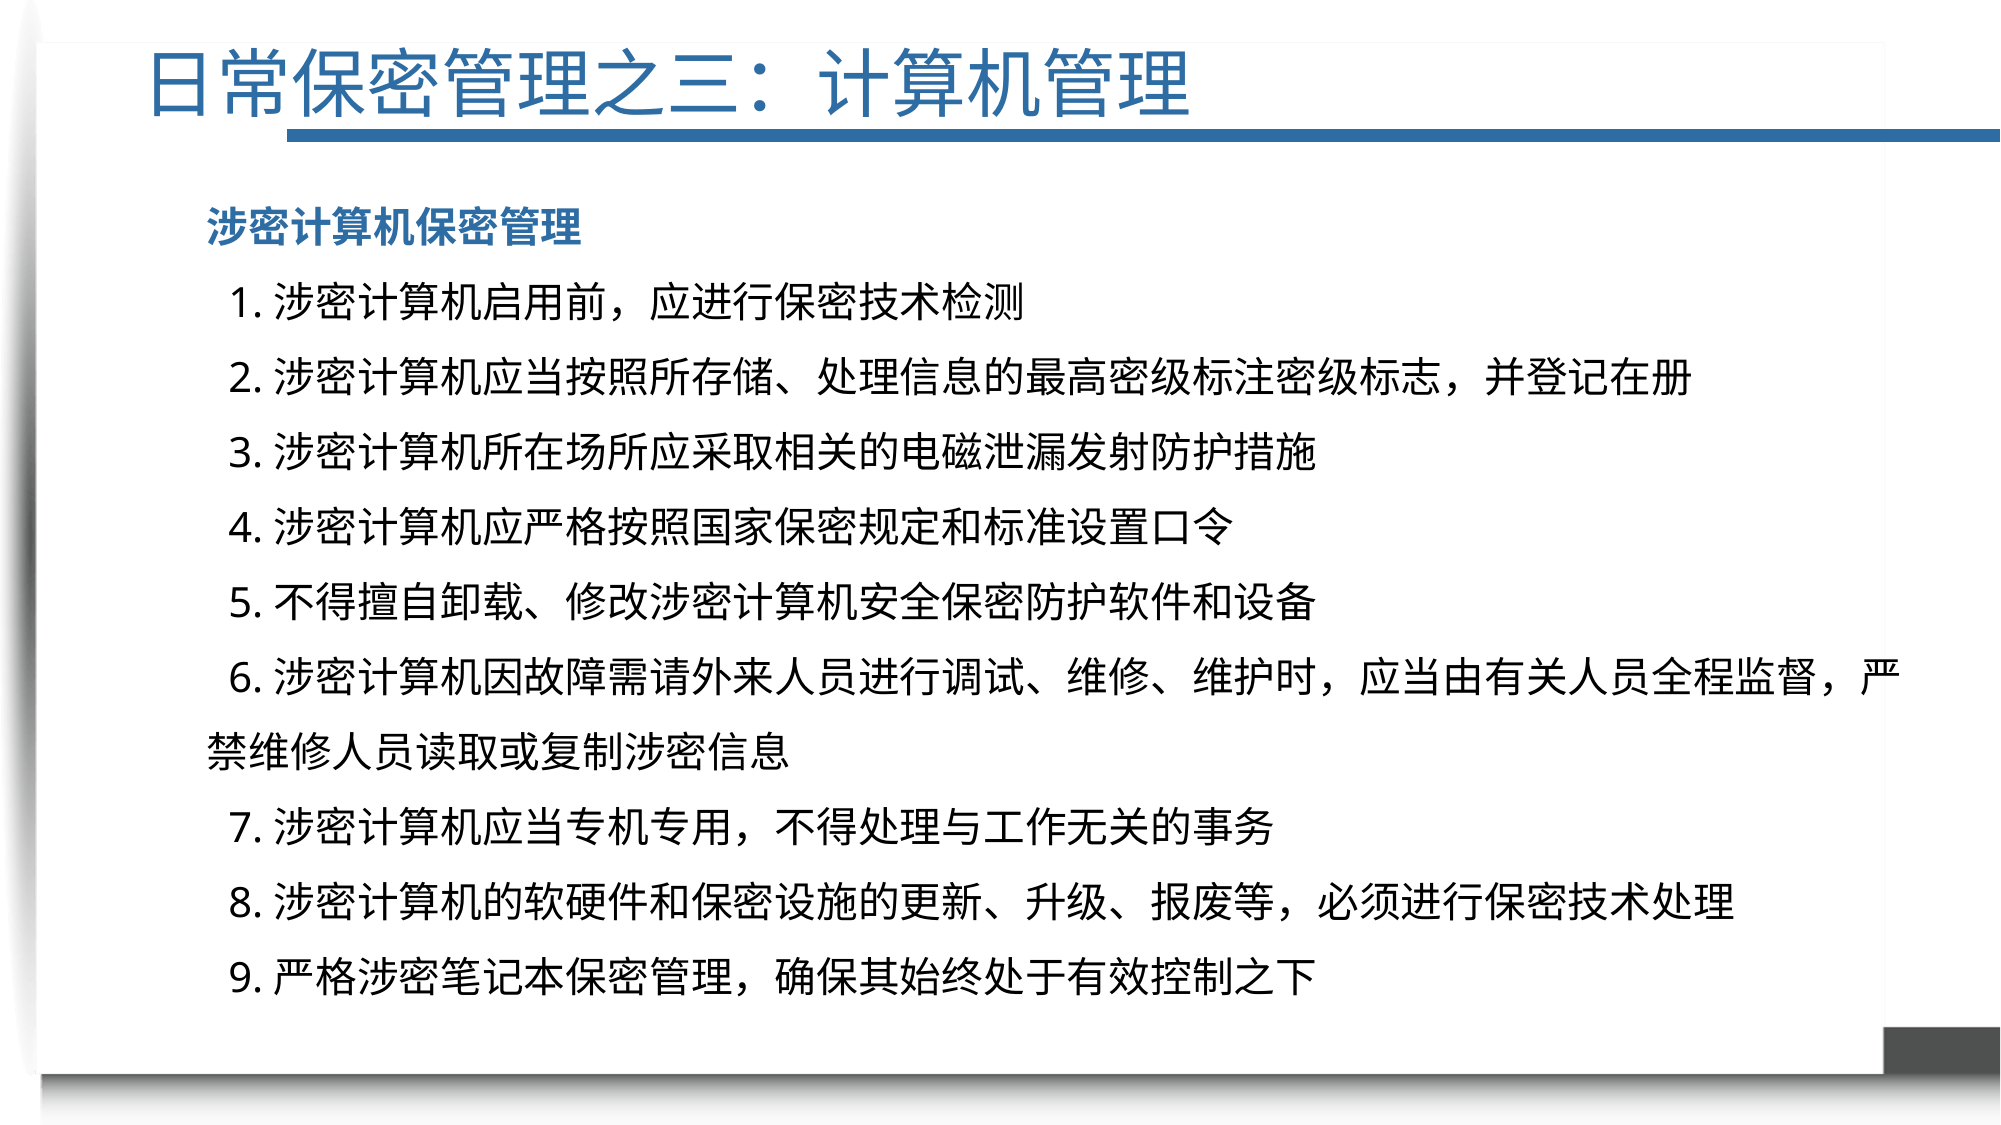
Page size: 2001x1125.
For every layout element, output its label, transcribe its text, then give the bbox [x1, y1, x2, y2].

text_box 日常保密管理之三：计算机管理 [126, 29, 1207, 135]
picture [0, 0, 2001, 1125]
text_box 涉密计算机保密管理 1.涉密计算机启用前，应进行保密技术检测 2.涉密计算机应当按照所存储、处理信息的最高密级标注密级标志，并登记在册 3.涉密计算机所在场所应采取相关的电磁泄漏发射防护措施 4.涉密计算机应严格按照国家保密规定和标准设置口令 5.不得擅自卸载、修改涉密计算机安全保密防护软件和设备 6.涉密计算机因故障需请外来人员进行调试、维修、维护时，应当由有关人员全程监督，严禁维修人员读取或复制涉密信息 7.涉密计算机应当专机专用，不得处理与工作无关的事务 8.涉密计算机的软硬件和保密设施的更新、升级、报废等，必须进行保密技术处理 9.严格涉密笔记本保密管理，确保其始终处于有效控制之下 [191, 168, 1938, 1009]
